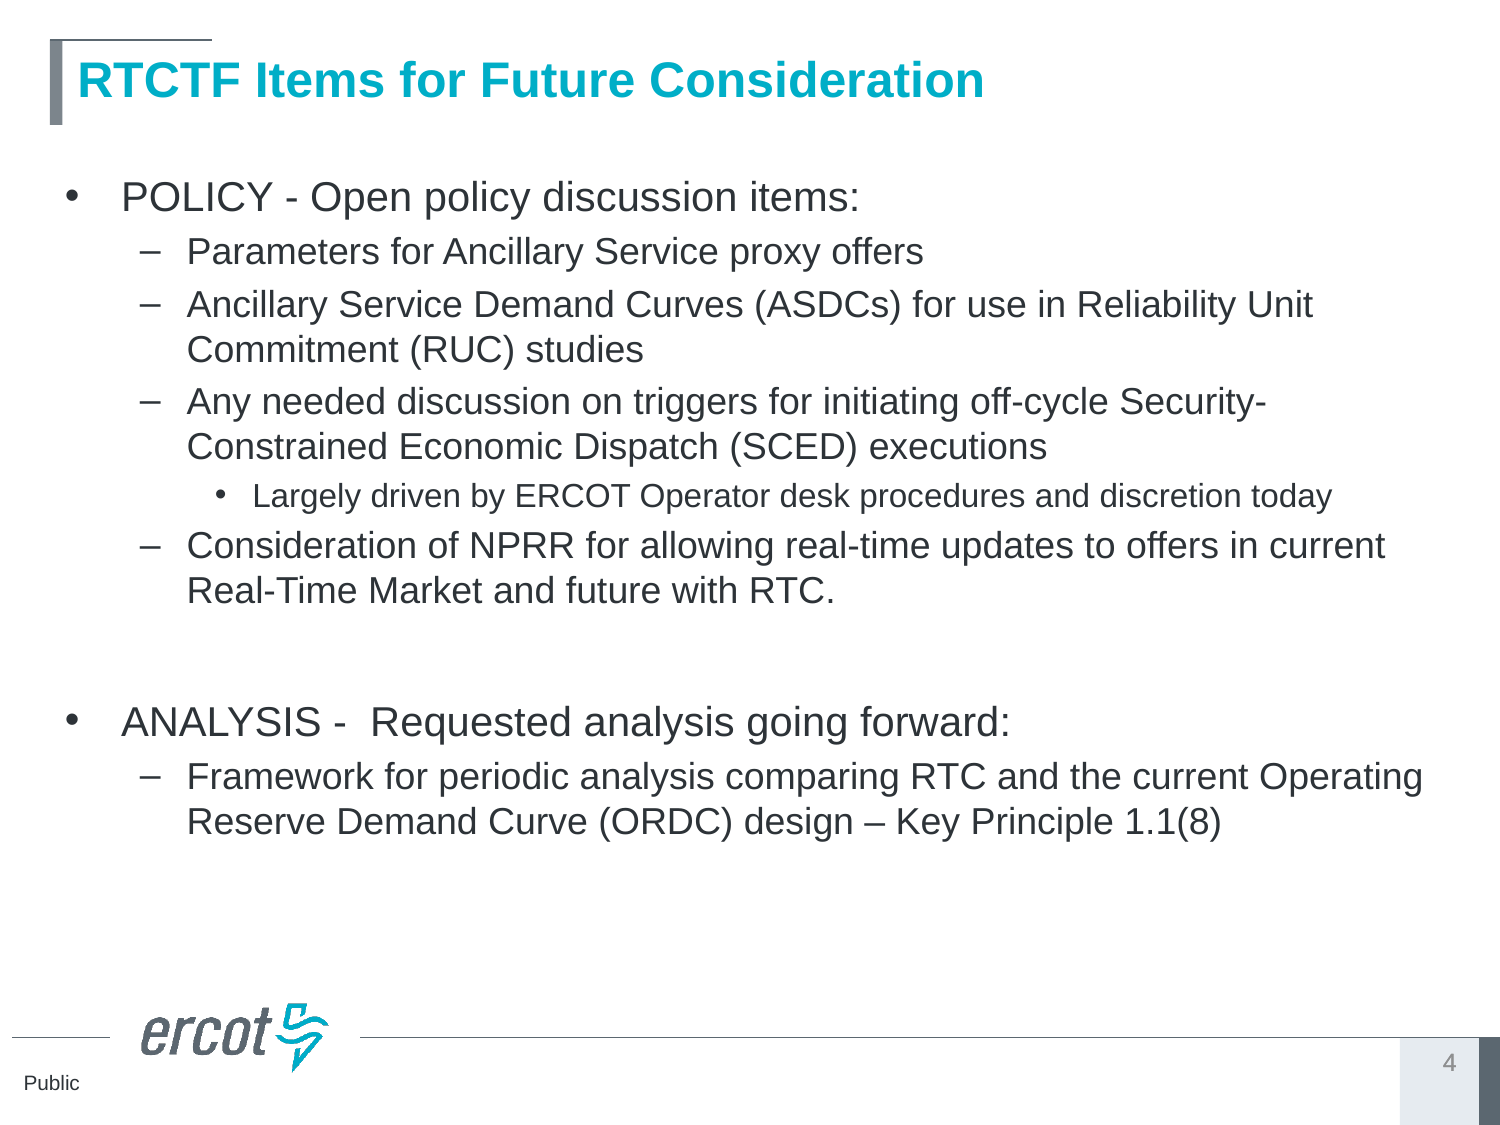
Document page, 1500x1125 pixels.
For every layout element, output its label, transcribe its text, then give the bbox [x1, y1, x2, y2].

list POLICY - Open policy discussion items: Parameters for Ancillary Service proxy offers Ancillary Service Demand Curves (ASDCs) for use in Reliability Unit Commitment (RUC) studies Any needed discussion on triggers for initiating off-cycle Security-Constrained Economic Dispatch (SCED) executions Largely driven by ERCOT Operator desk procedures and discretion today Consideration of NPRR for allowing real-time updates to offers in current Real-Time Market and future with RTC. ANALYSIS - Requested analysis going forward: Framework for periodic analysis comparing RTC and the current Operating Reserve Demand Curve (ORDC) design – Key Principle 1.1(8) [50, 162, 1450, 929]
title RTCTF Items for Future Consideration [62, 39, 1450, 134]
picture [137, 999, 332, 1075]
slide_number 4 [1400, 1037, 1500, 1087]
